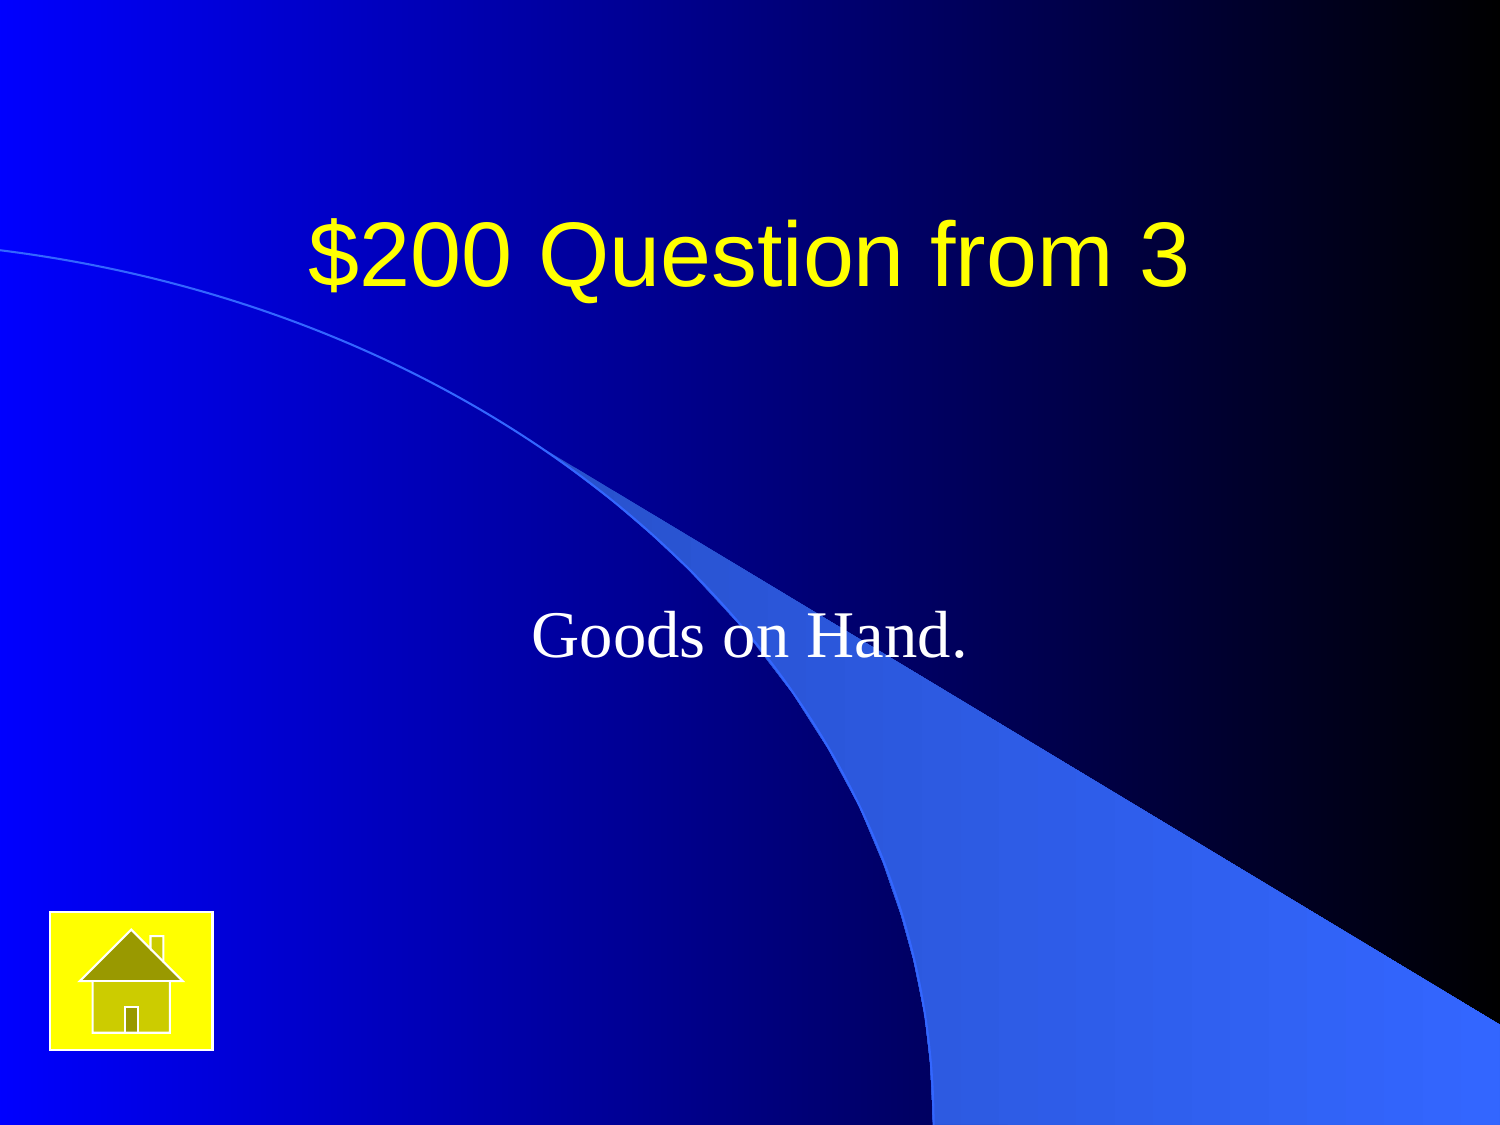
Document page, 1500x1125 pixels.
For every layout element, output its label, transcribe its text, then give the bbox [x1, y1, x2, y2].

title $200 Question from 3 [112, 124, 1388, 313]
subtitle Goods on Hand. [224, 487, 1276, 776]
